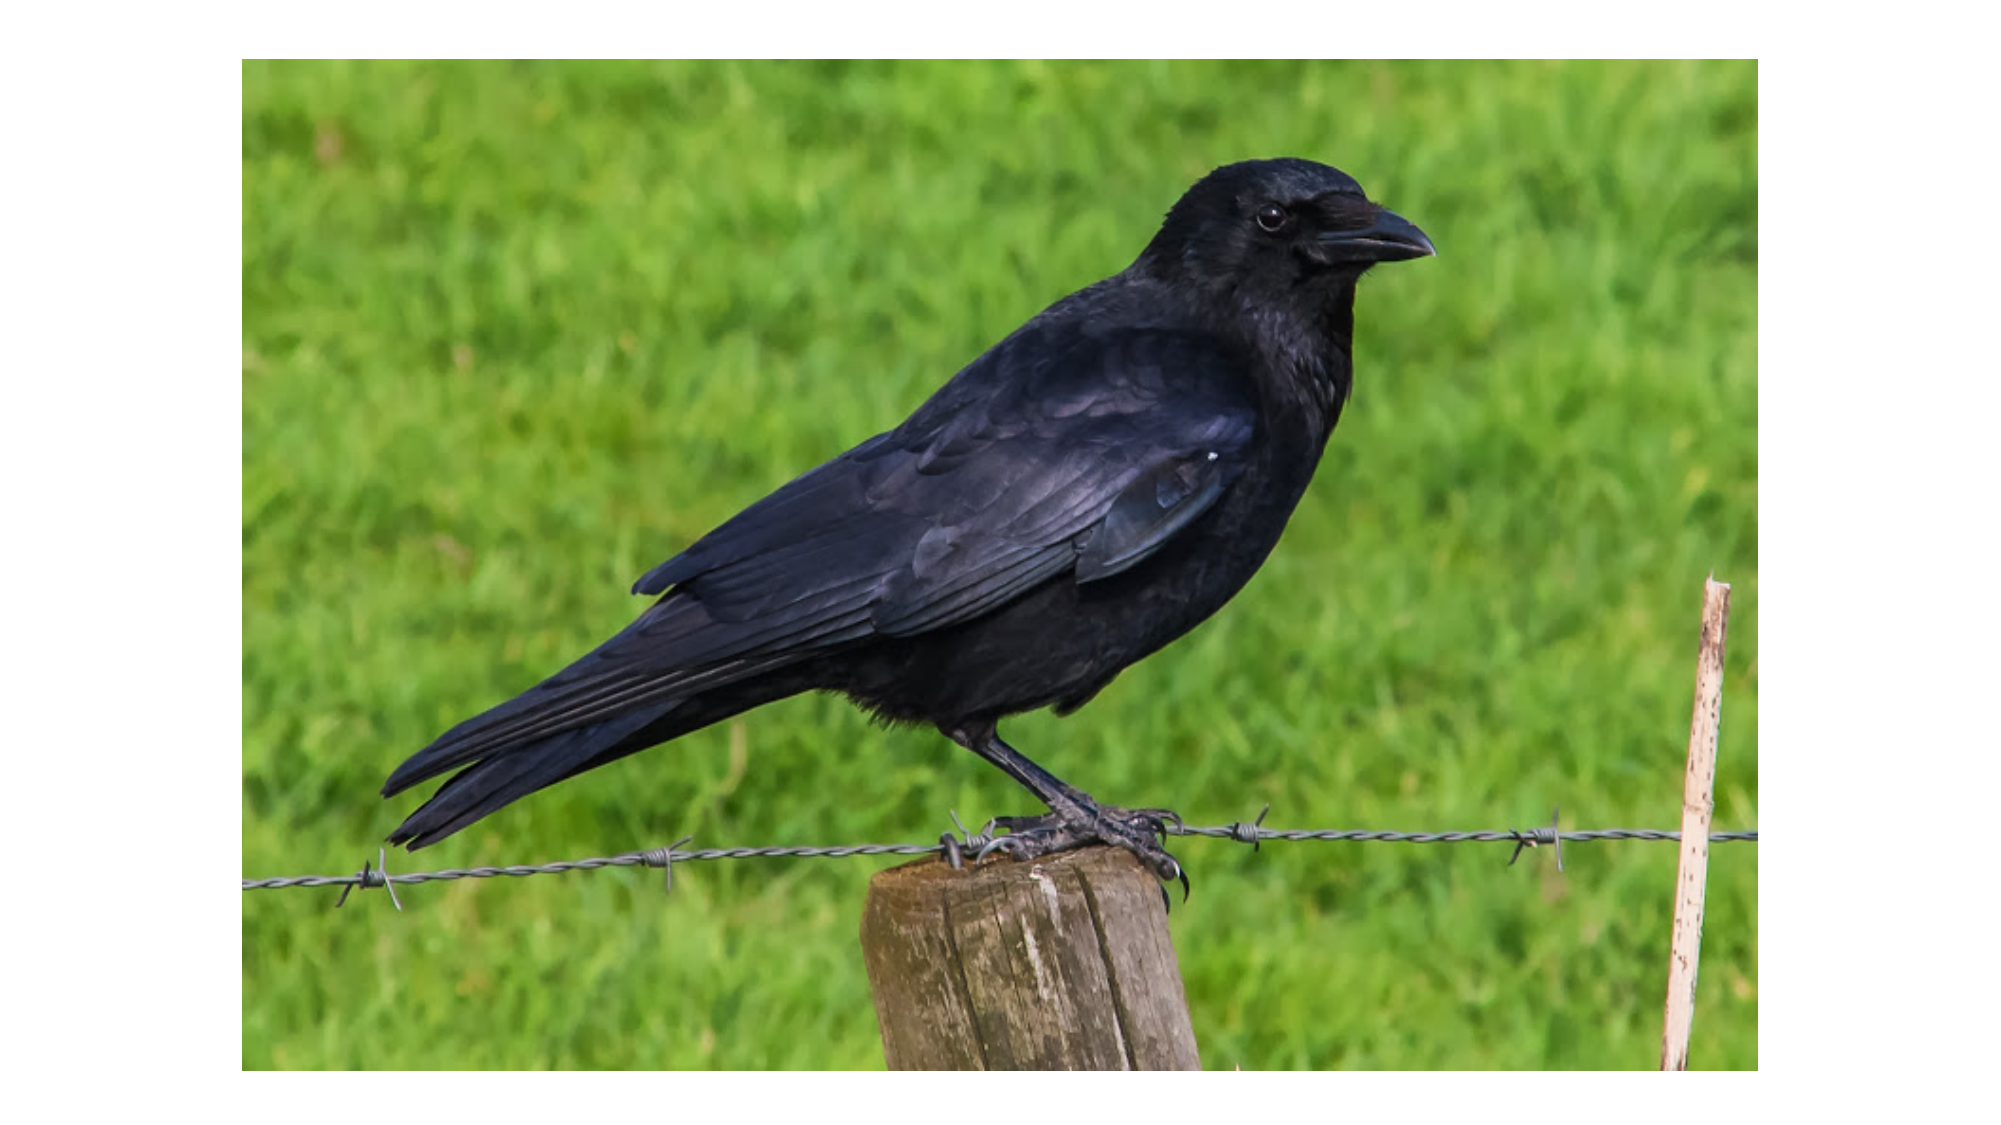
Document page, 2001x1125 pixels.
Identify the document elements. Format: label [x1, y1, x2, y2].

list [242, 59, 1758, 1071]
